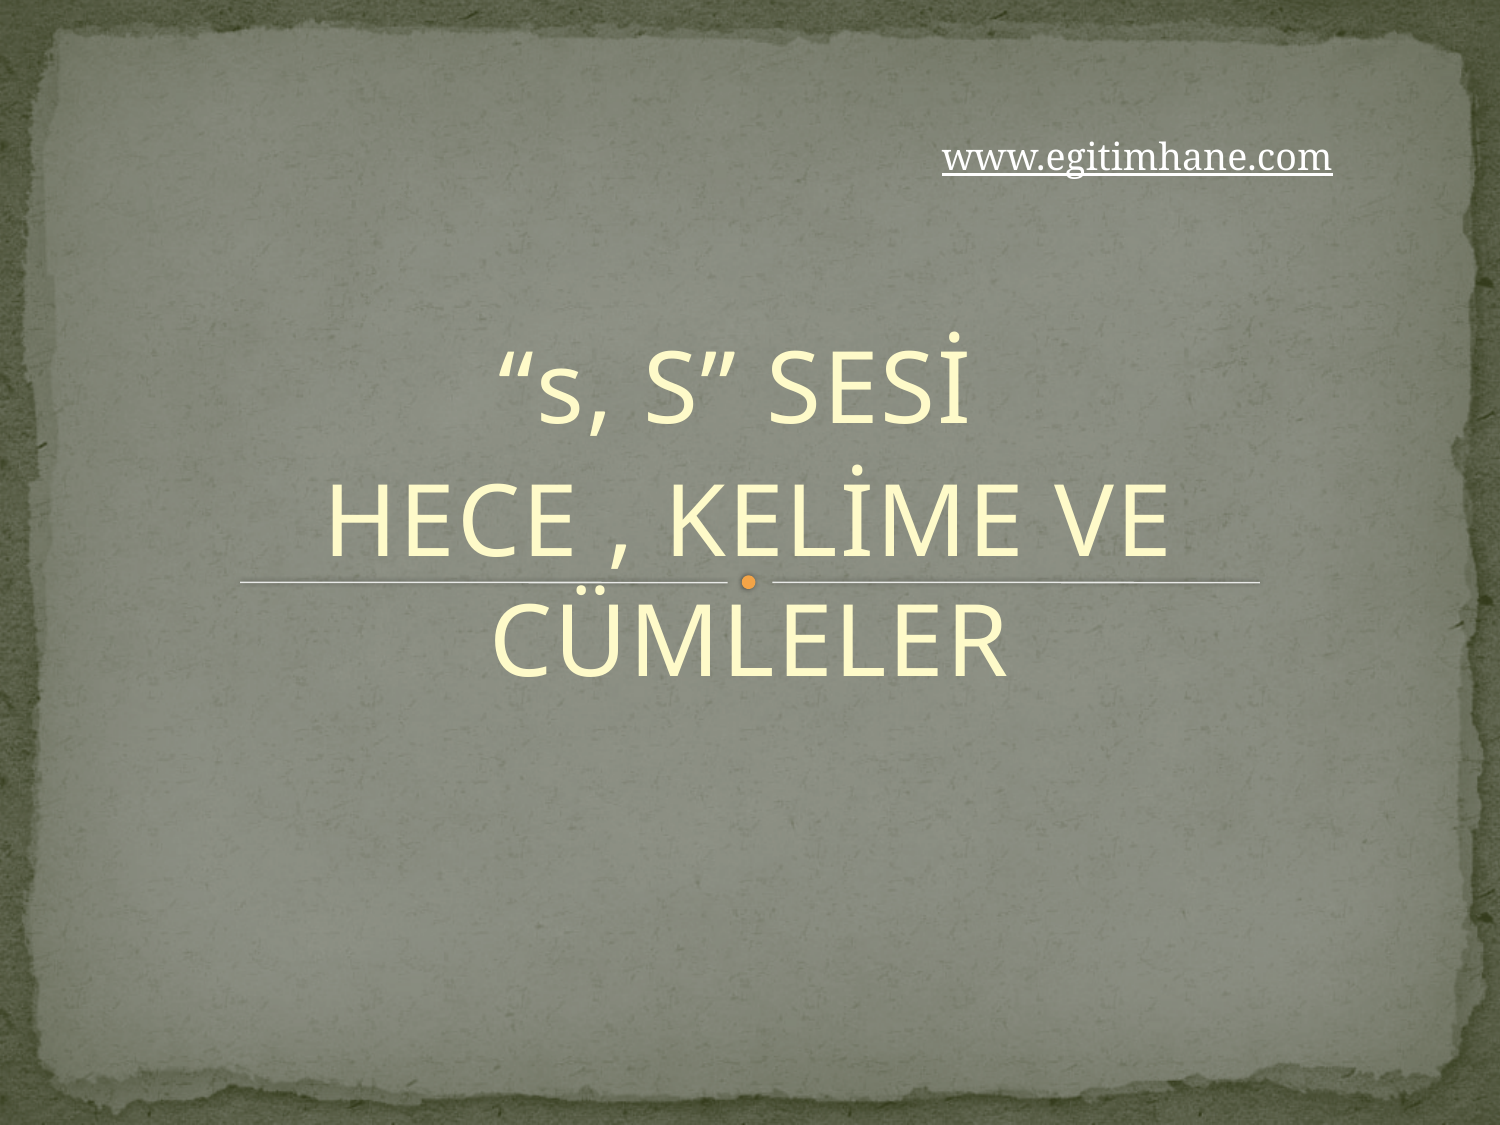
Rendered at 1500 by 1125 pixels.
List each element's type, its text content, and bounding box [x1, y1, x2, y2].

subtitle “s, S” SESİ HECE , KELİME VE CÜMLELER [105, 316, 1394, 739]
text_box www.egitimhane.com [927, 125, 1436, 192]
